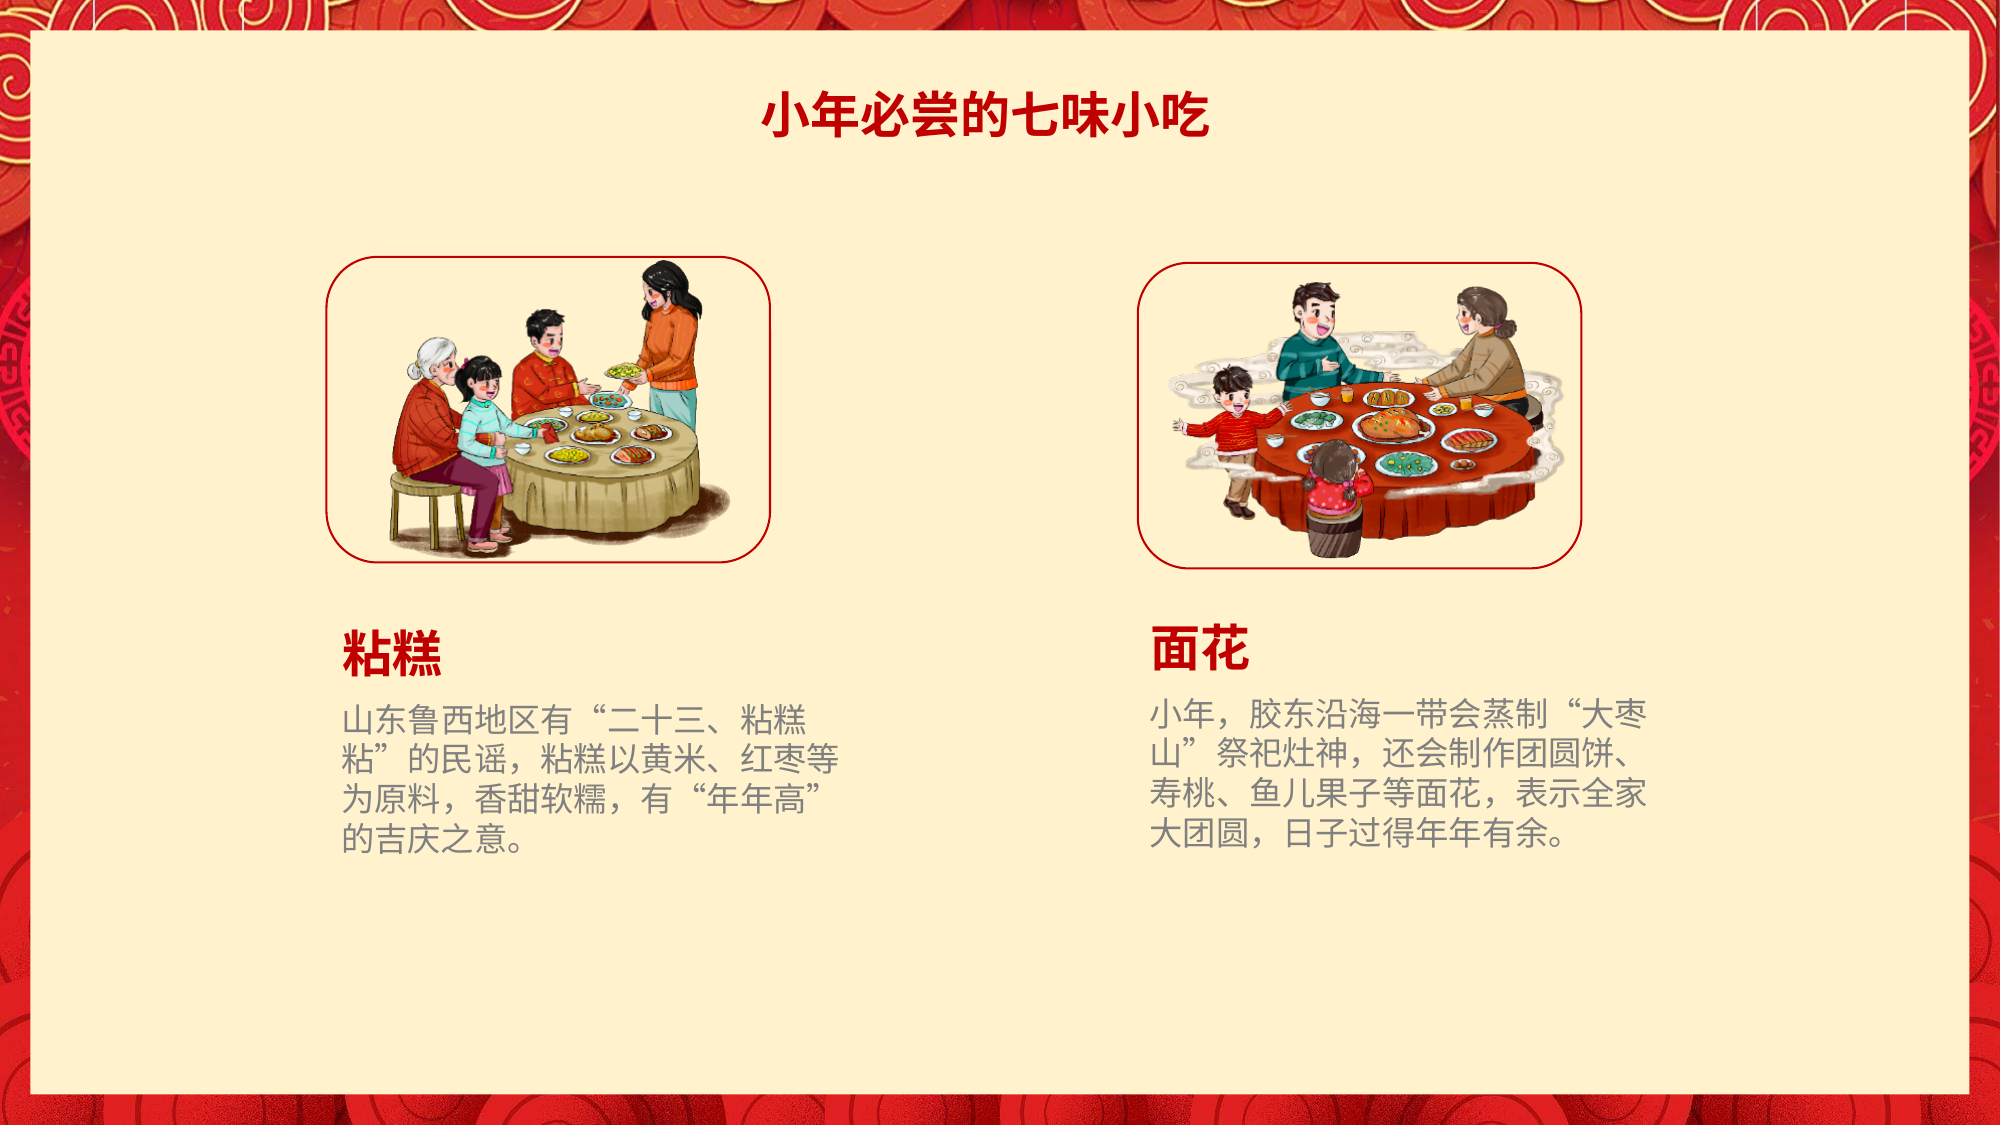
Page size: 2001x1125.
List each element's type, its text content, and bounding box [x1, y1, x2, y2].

text_box 小年必尝的七味小吃 [745, 76, 1255, 151]
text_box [1134, 256, 1674, 863]
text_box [326, 256, 866, 868]
picture [0, 0, 2000, 1125]
